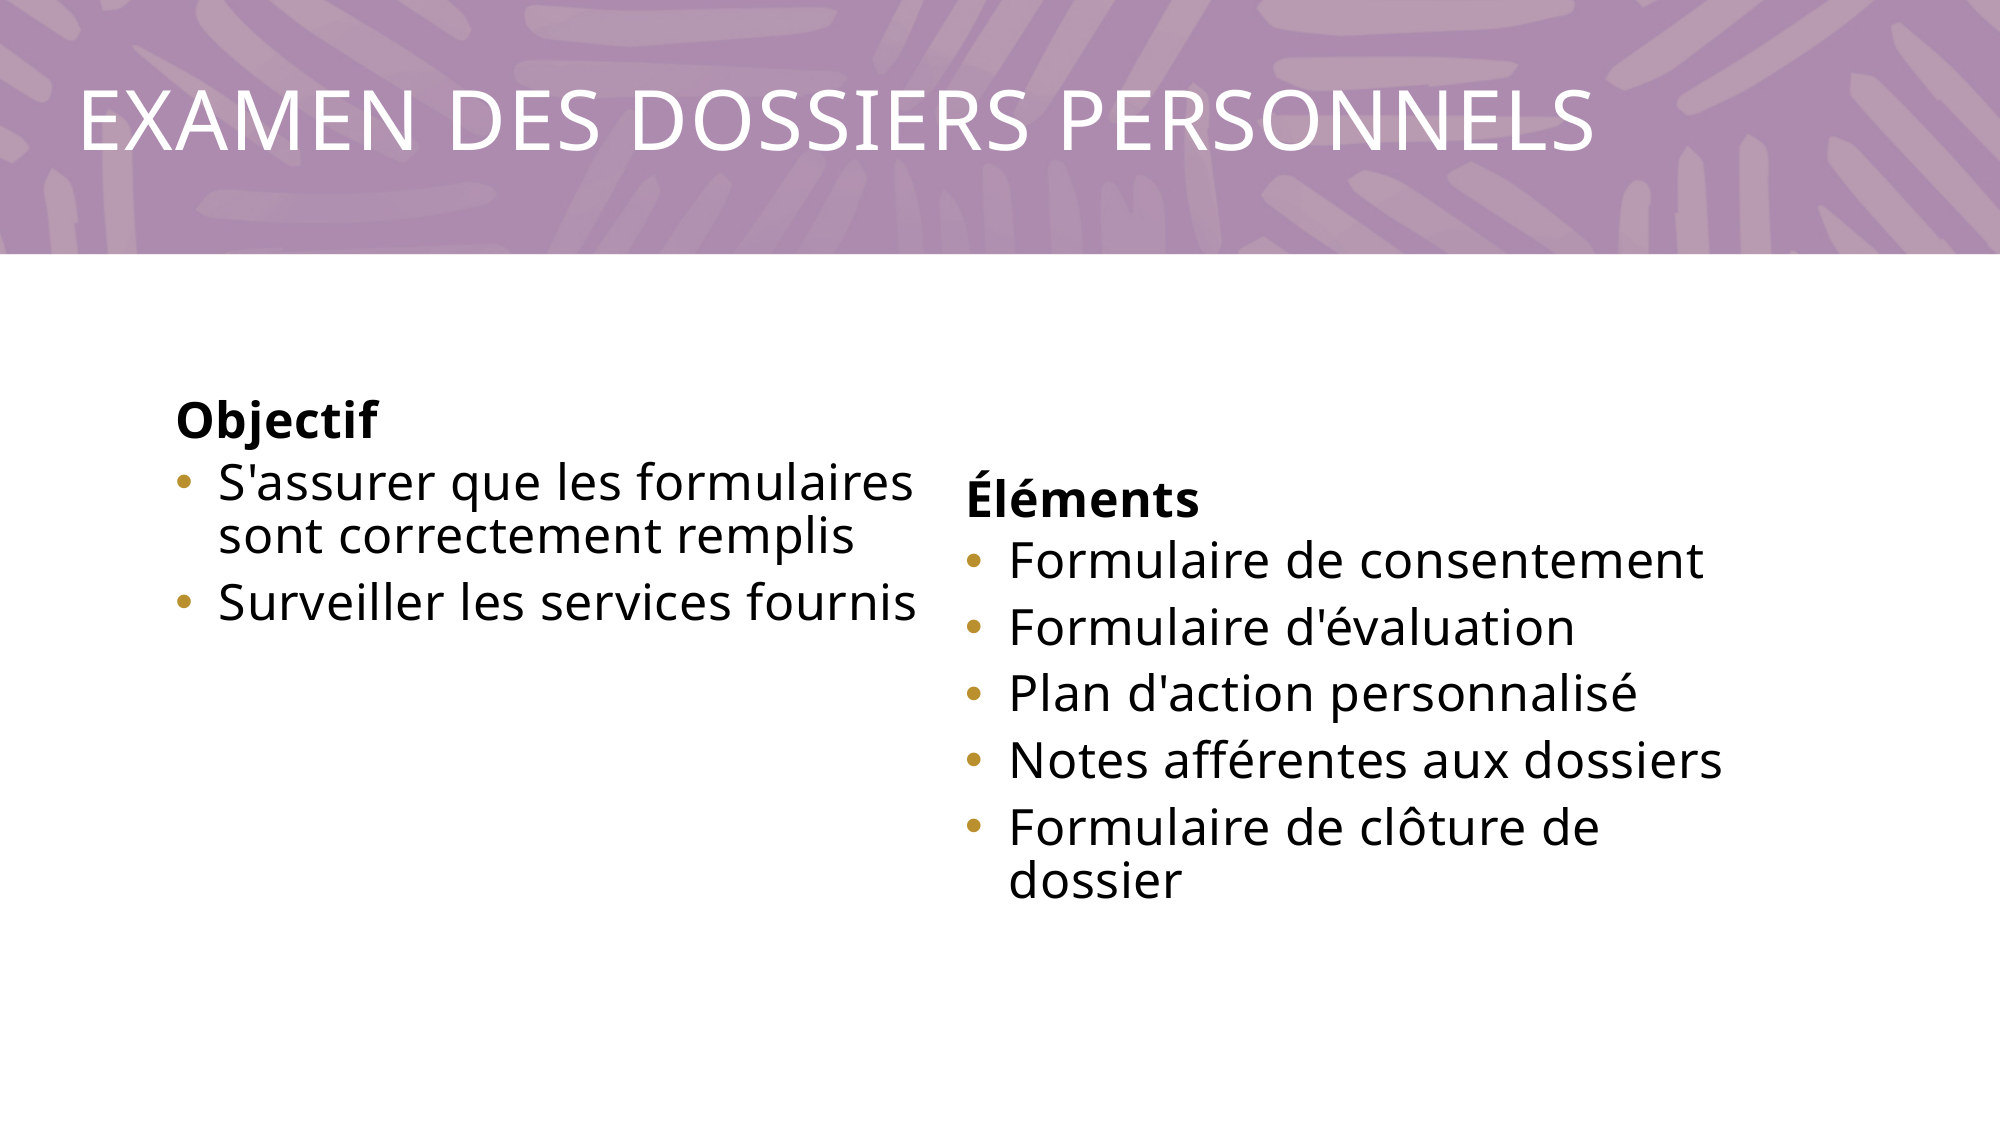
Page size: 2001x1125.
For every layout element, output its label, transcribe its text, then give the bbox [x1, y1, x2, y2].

picture [0, 0, 2000, 1125]
title Examen des dossiers personnels [61, 33, 1938, 220]
list Objectif S'assurer que les formulaires sont correctement remplis Surveiller les services fournis Éléments Formulaire de consentement Formulaire d'évaluation Plan d'action personnalisé Notes afférentes aux dossiers Formulaire de clôture de dossier [167, 374, 1763, 944]
